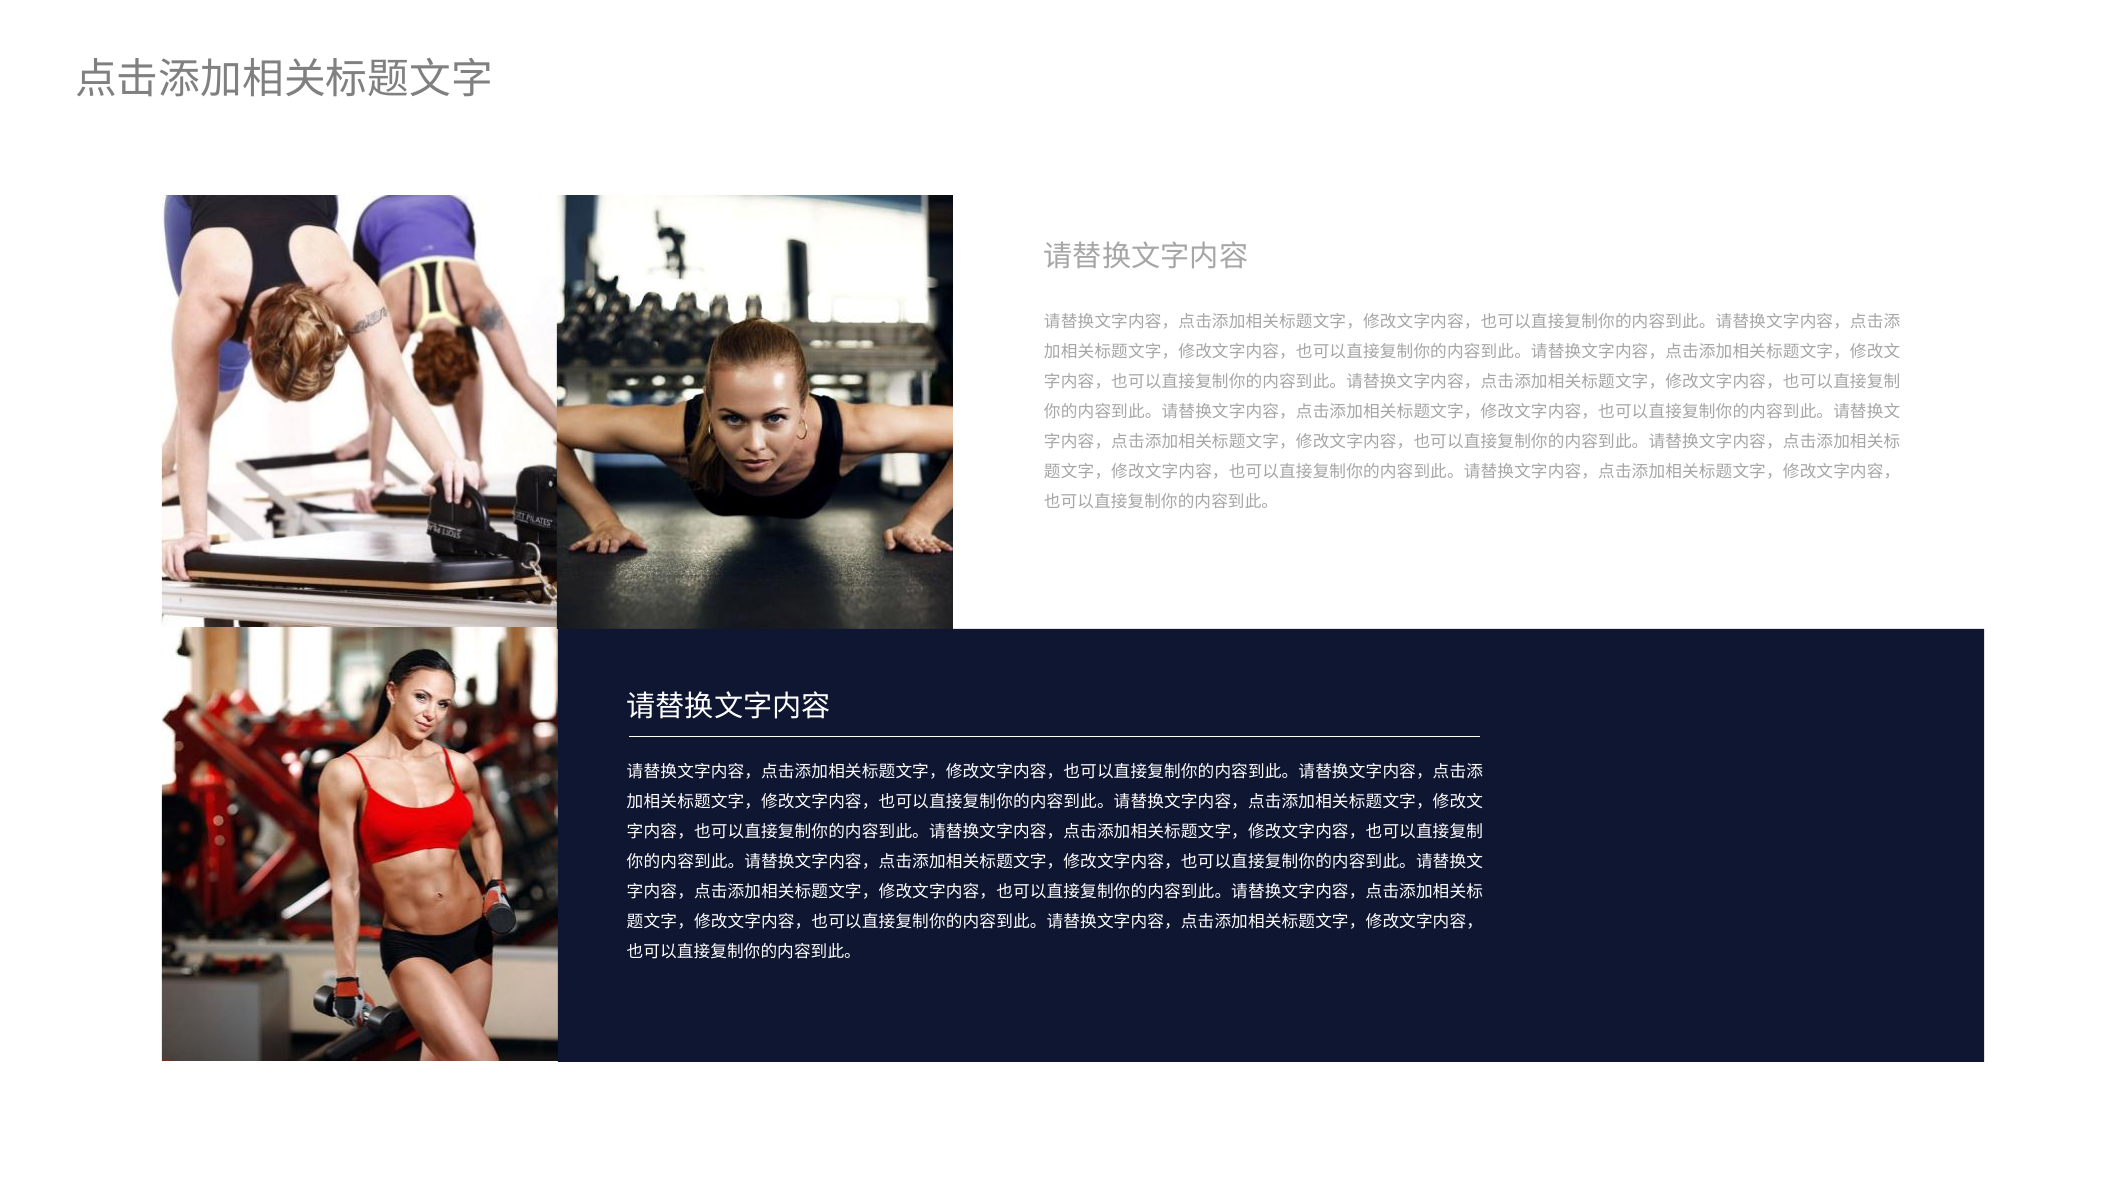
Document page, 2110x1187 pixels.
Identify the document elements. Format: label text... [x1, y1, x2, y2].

text_box [556, 195, 954, 630]
text_box [161, 627, 557, 1062]
text_box [557, 628, 1985, 1062]
text_box 点击添加相关标题文字 [59, 44, 563, 107]
text_box 请替换文字内容，点击添加相关标题文字，修改文字内容，也可以直接复制你的内容到此。请替换文字内容，点击添加相关标题文字，修改文字内容，也可以直接复制你的内容到此。请替换文字内容，点击添加相关标题文字，修改文字内容，也可以直接复制你的内容到此。请替换文字内容，点击添加相关标题文字，修改文字内容，也可以直接复制你的内容到此。请替换文字内容，点击添加相关标题文字，修改文字内容，也可以直接复制你的内容到此。请替换文字内容，点击添加相关标题文字，修改文字内容，也可以直接复制你的内容到此。请替换文字内容，点击添加相关标题文字，修改文字内容，也可以直接复制你的内容到此。请替换文字内容，点击添加相关标题文字，修改文字内容，也可以直接复制你的内容到此。 [610, 743, 1500, 987]
text_box [161, 195, 556, 627]
text_box 请替换文字内容 [1027, 229, 1333, 289]
text_box 请替换文字内容，点击添加相关标题文字，修改文字内容，也可以直接复制你的内容到此。请替换文字内容，点击添加相关标题文字，修改文字内容，也可以直接复制你的内容到此。请替换文字内容，点击添加相关标题文字，修改文字内容，也可以直接复制你的内容到此。请替换文字内容，点击添加相关标题文字，修改文字内容，也可以直接复制你的内容到此。请替换文字内容，点击添加相关标题文字，修改文字内容，也可以直接复制你的内容到此。请替换文字内容，点击添加相关标题文字，修改文字内容，也可以直接复制你的内容到此。请替换文字内容，点击添加相关标题文字，修改文字内容，也可以直接复制你的内容到此。请替换文字内容，点击添加相关标题文字，修改文字内容，也可以直接复制你的内容到此。 [1028, 293, 1917, 537]
text_box 请替换文字内容 [610, 679, 916, 739]
